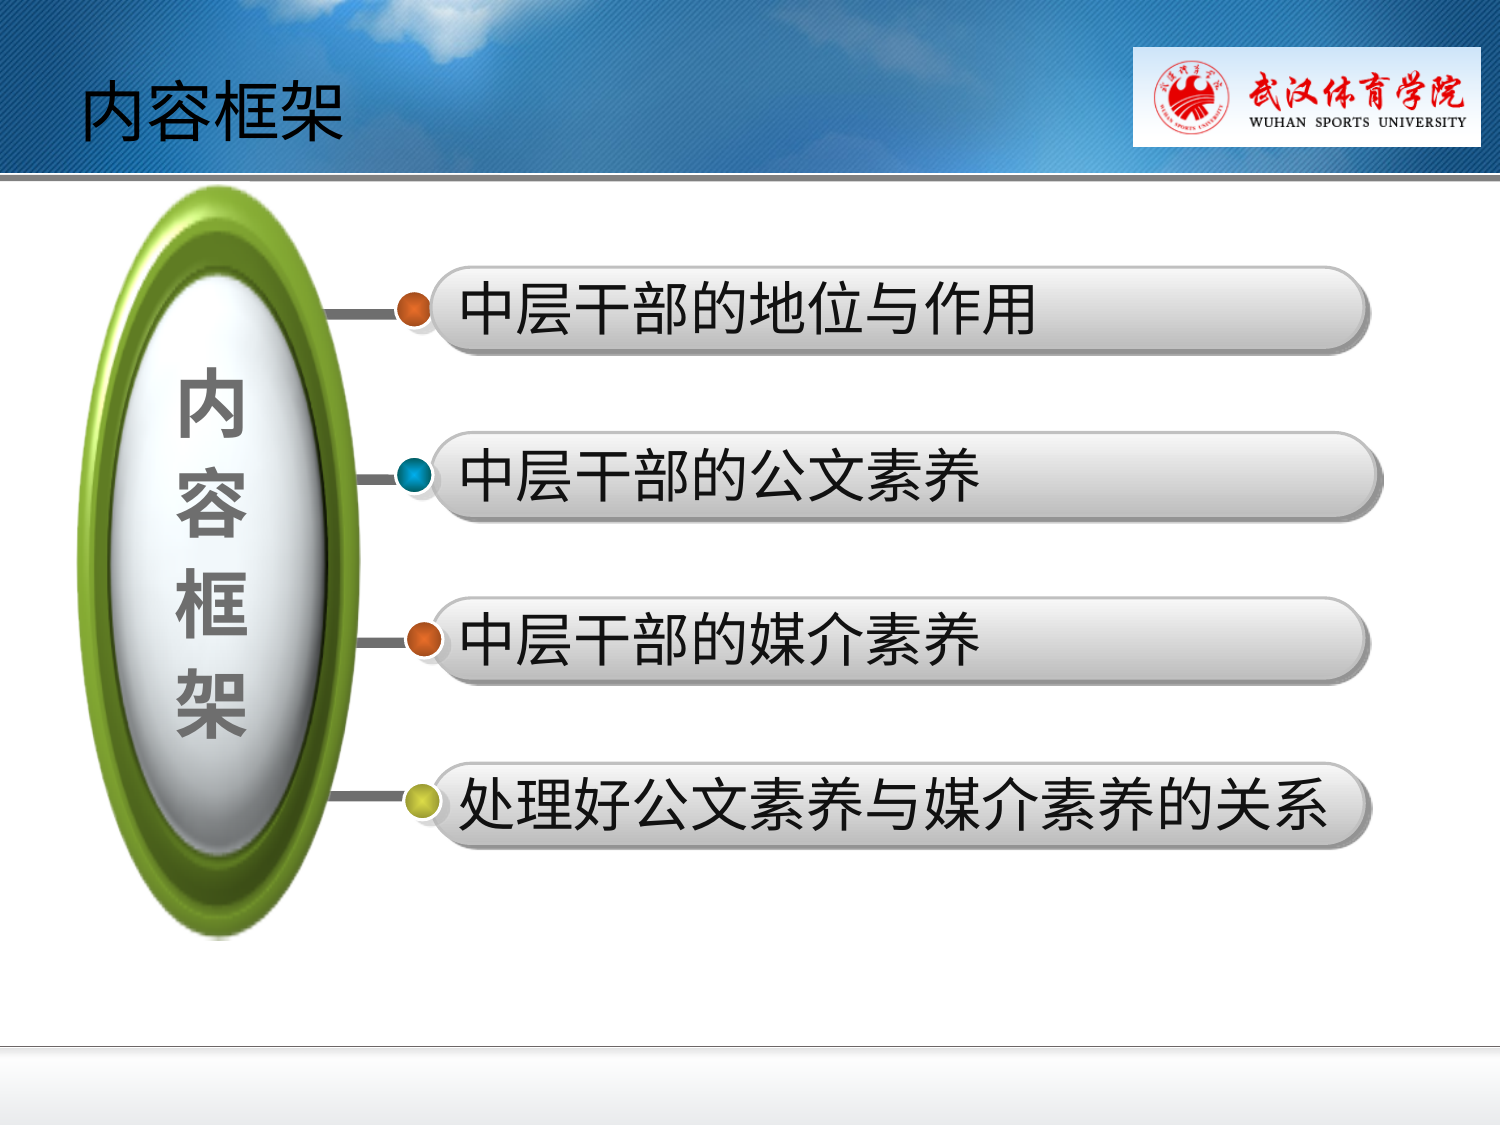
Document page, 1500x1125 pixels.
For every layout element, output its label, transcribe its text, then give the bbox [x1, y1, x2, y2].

text_box 中层干部的公文素养 [432, 432, 1376, 516]
title 内容框架 [64, 50, 1436, 170]
picture [0, 1046, 1500, 1125]
text_box [395, 456, 434, 494]
text_box 中层干部的地位与作用 [430, 267, 1364, 348]
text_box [76, 184, 361, 941]
text_box 处理好公文素养与媒介素养的关系 [434, 763, 1365, 844]
text_box [403, 782, 442, 820]
text_box [405, 620, 443, 659]
picture [0, 0, 1500, 173]
text_box [395, 290, 432, 329]
text_box 中层干部的媒介素养 [434, 597, 1364, 679]
